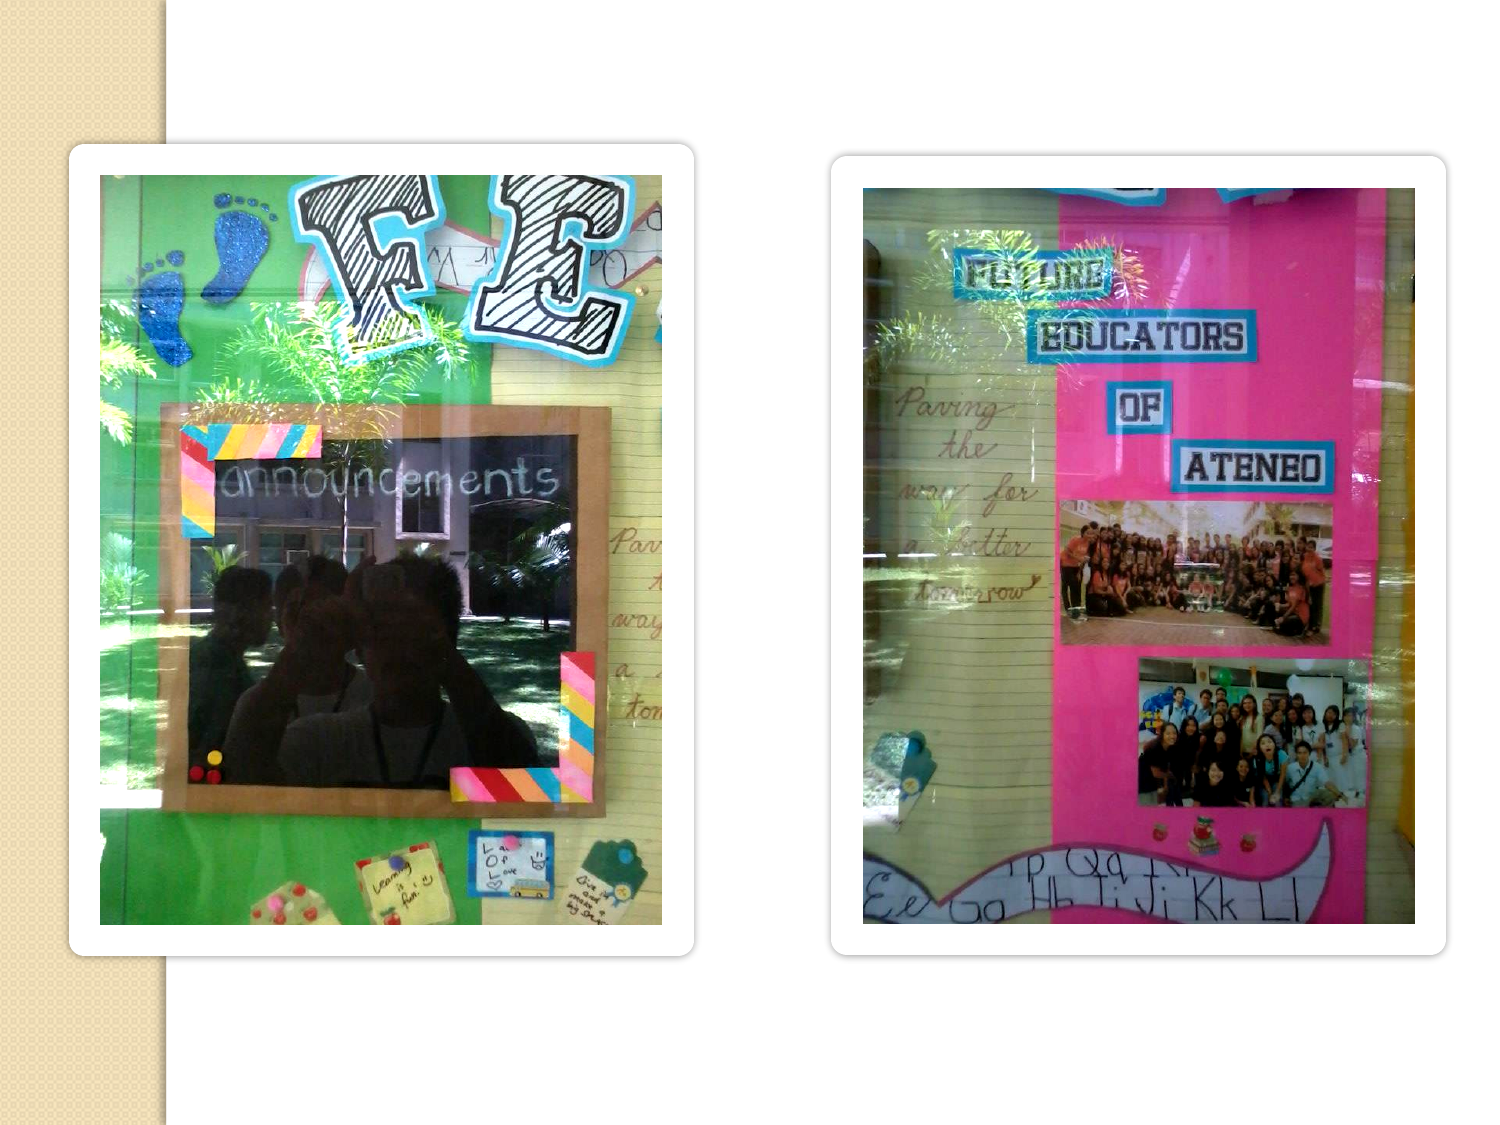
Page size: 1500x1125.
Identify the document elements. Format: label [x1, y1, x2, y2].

picture [99, 174, 663, 926]
picture [862, 187, 1415, 924]
